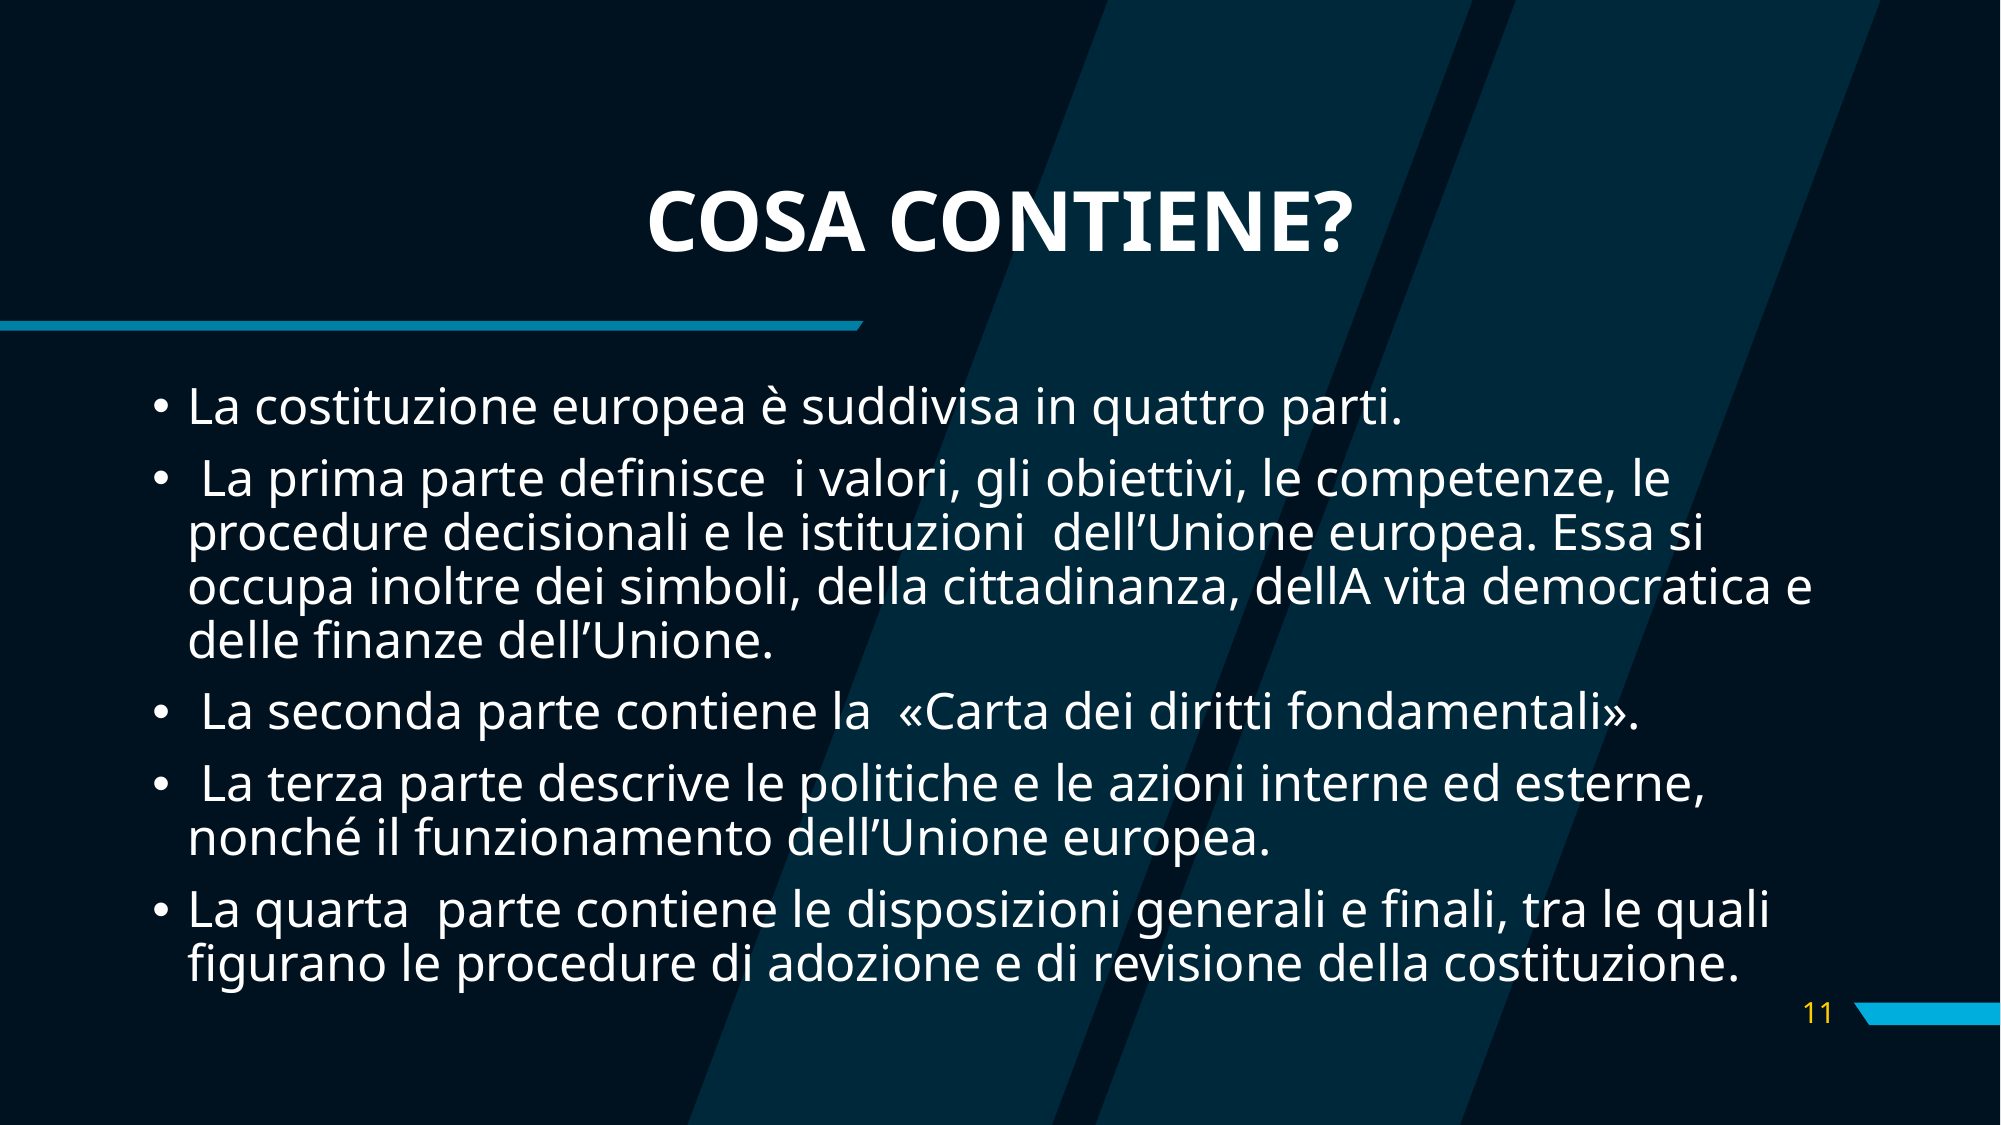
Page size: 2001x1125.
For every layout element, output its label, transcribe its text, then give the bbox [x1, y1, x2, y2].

list La costituzione europea è suddivisa in quattro parti. La prima parte definisce i valori, gli obiettivi, le competenze, le procedure decisionali e le istituzioni dell’Unione europea. Essa si occupa inoltre dei simboli, della cittadinanza, dellA vita democratica e delle finanze dell’Unione. La seconda parte contiene la «Carta dei diritti fondamentali». La terza parte descrive le politiche e le azioni interne ed esterne, nonché il funzionamento dell’Unione europea. La quarta parte contiene le disposizioni generali e finali, tra le quali figurano le procedure di adozione e di revisione della costituzione. [137, 373, 1863, 1014]
title COSA CONTIENE? [137, 59, 1863, 278]
slide_number 11 [1760, 1014, 1851, 1045]
